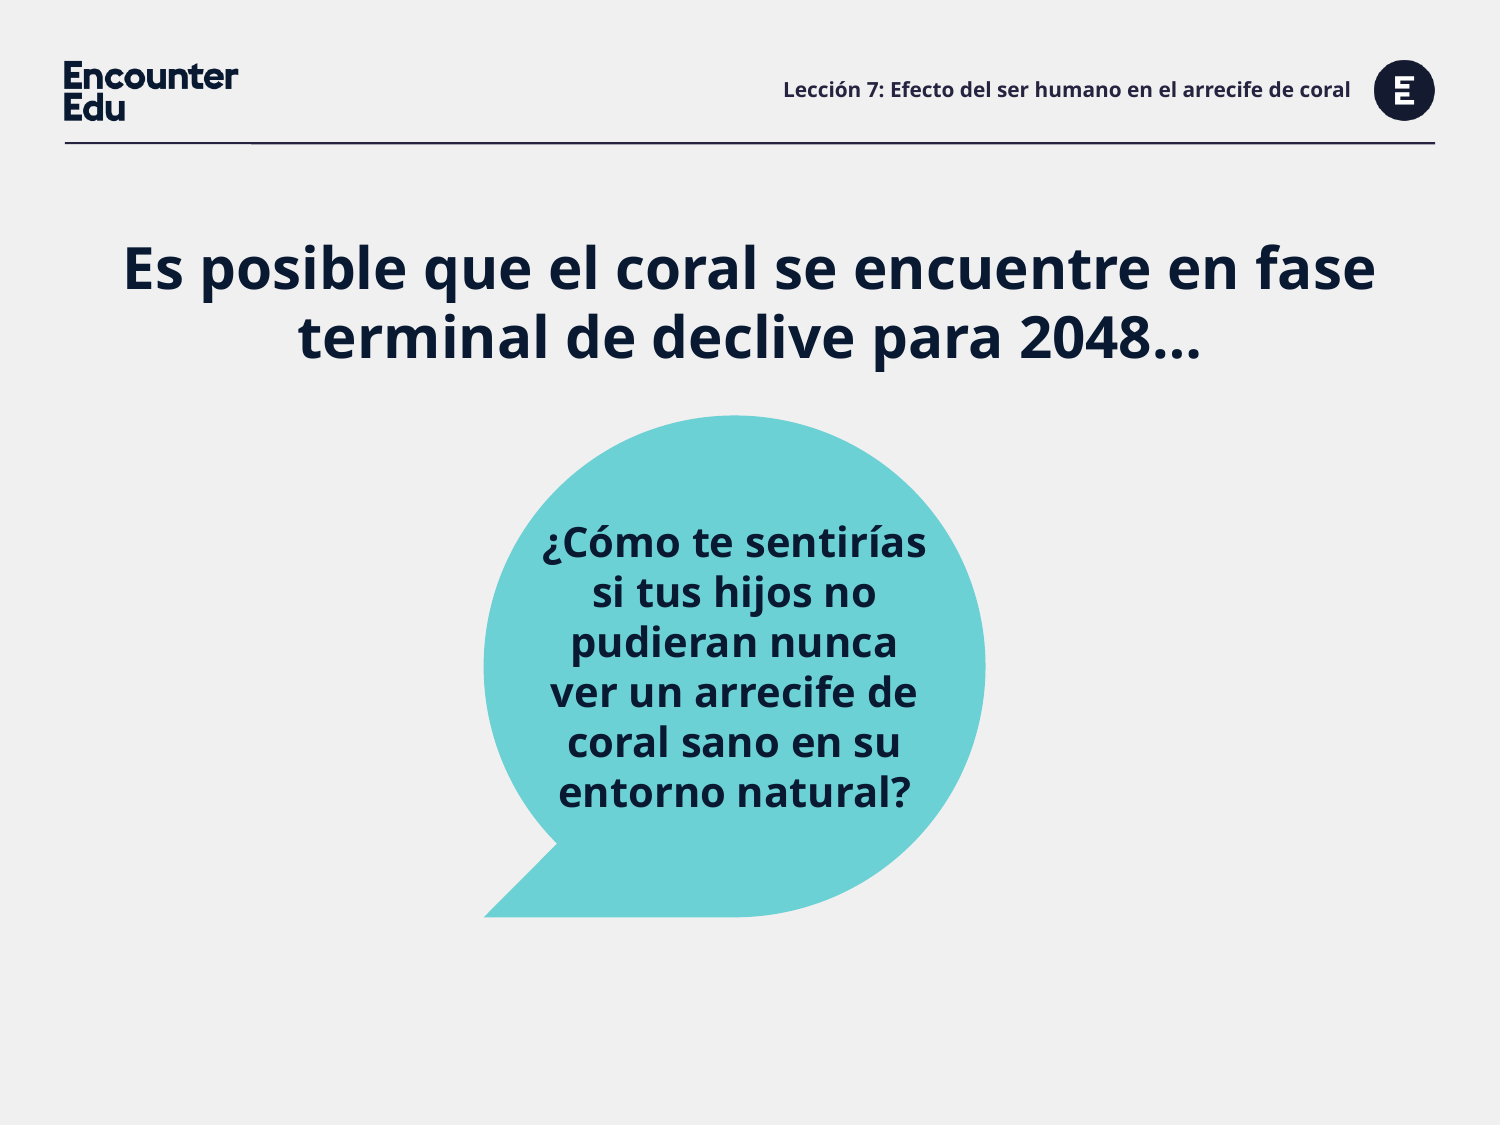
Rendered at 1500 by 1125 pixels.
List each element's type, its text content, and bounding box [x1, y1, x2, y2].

text_box [612, 415, 857, 447]
text_box ¿Cómo te sentirías si tus hijos no pudieran nunca ver un arrecife de coral sano en su entorno natural? [535, 447, 935, 884]
text_box Es posible que el coral se encuentre en fase terminal de declive para 2048… [73, 223, 1427, 411]
title Lección 7: Efecto del ser humano en el arrecife de coral [749, 67, 1359, 114]
text_box [483, 514, 535, 819]
text_box [935, 515, 986, 818]
picture [60, 59, 243, 122]
text_box [483, 865, 860, 918]
picture [1372, 58, 1436, 122]
